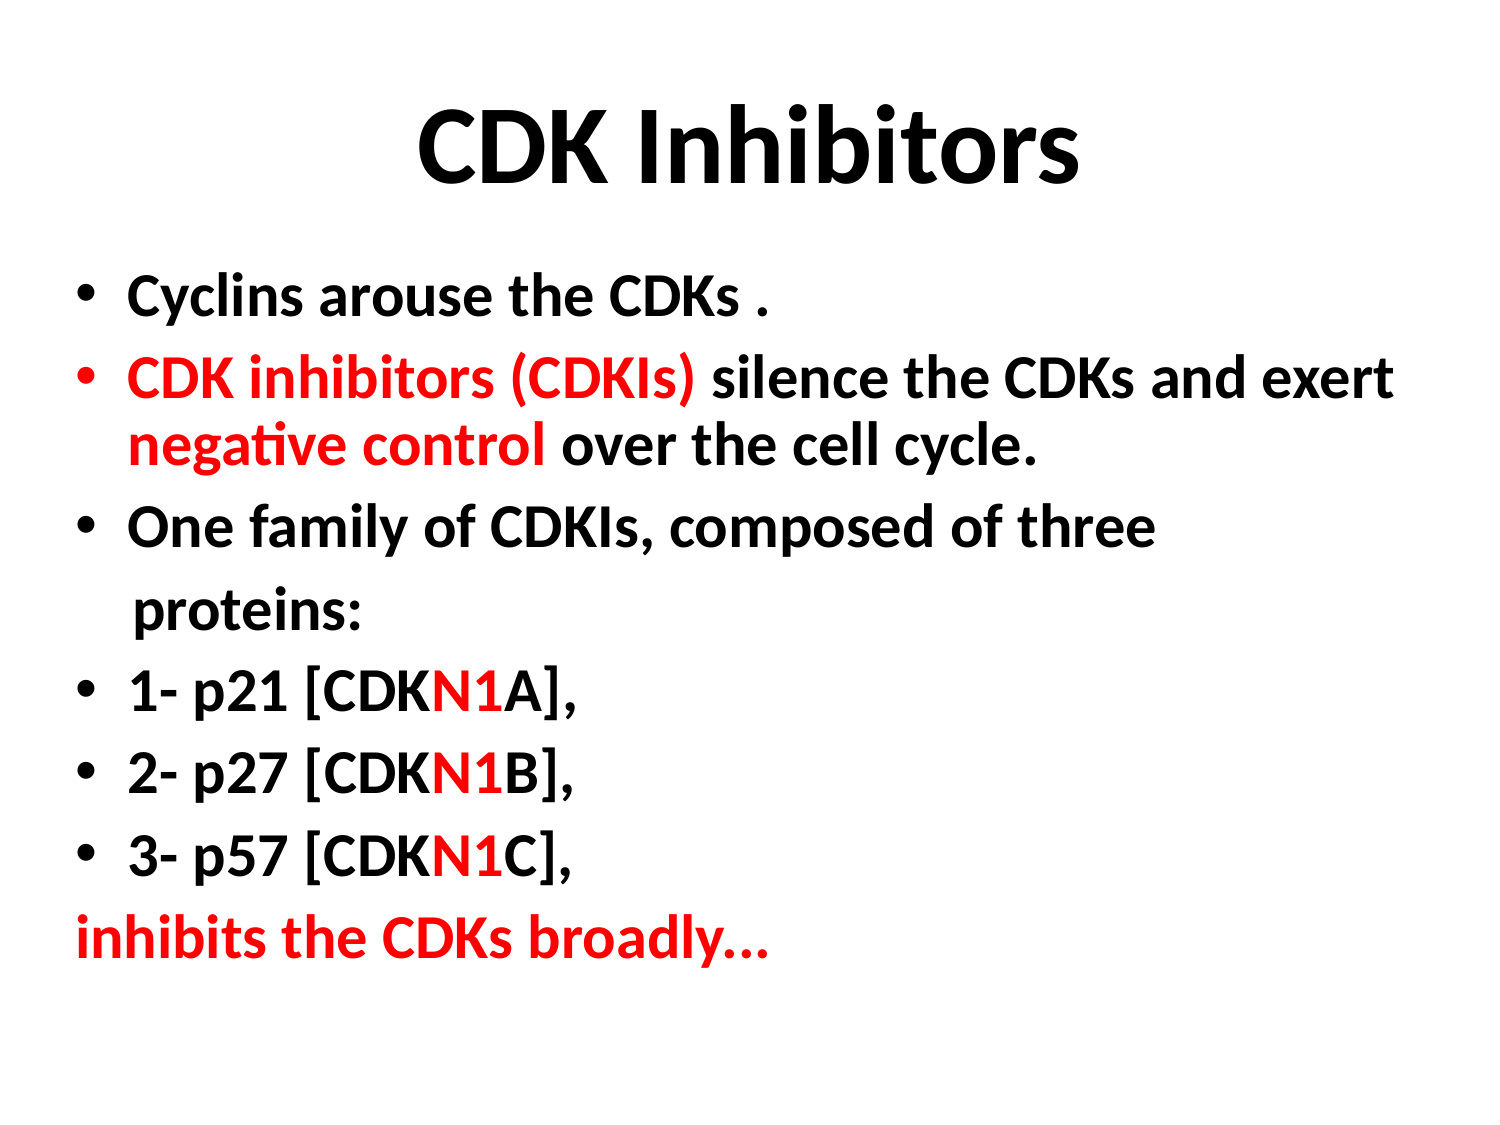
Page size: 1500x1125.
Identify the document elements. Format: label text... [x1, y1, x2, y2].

list Cyclins arouse the CDKs . CDK inhibitors (CDKIs) silence the CDKs and exert negative control over the cell cycle. One family of CDKIs, composed of three proteins: 1- p21 [CDKN1A], 2- p27 [CDKN1B], 3- p57 [CDKN1C], inhibits the CDKs broadly... [75, 262, 1425, 1005]
title CDK Inhibitors [75, 45, 1425, 233]
